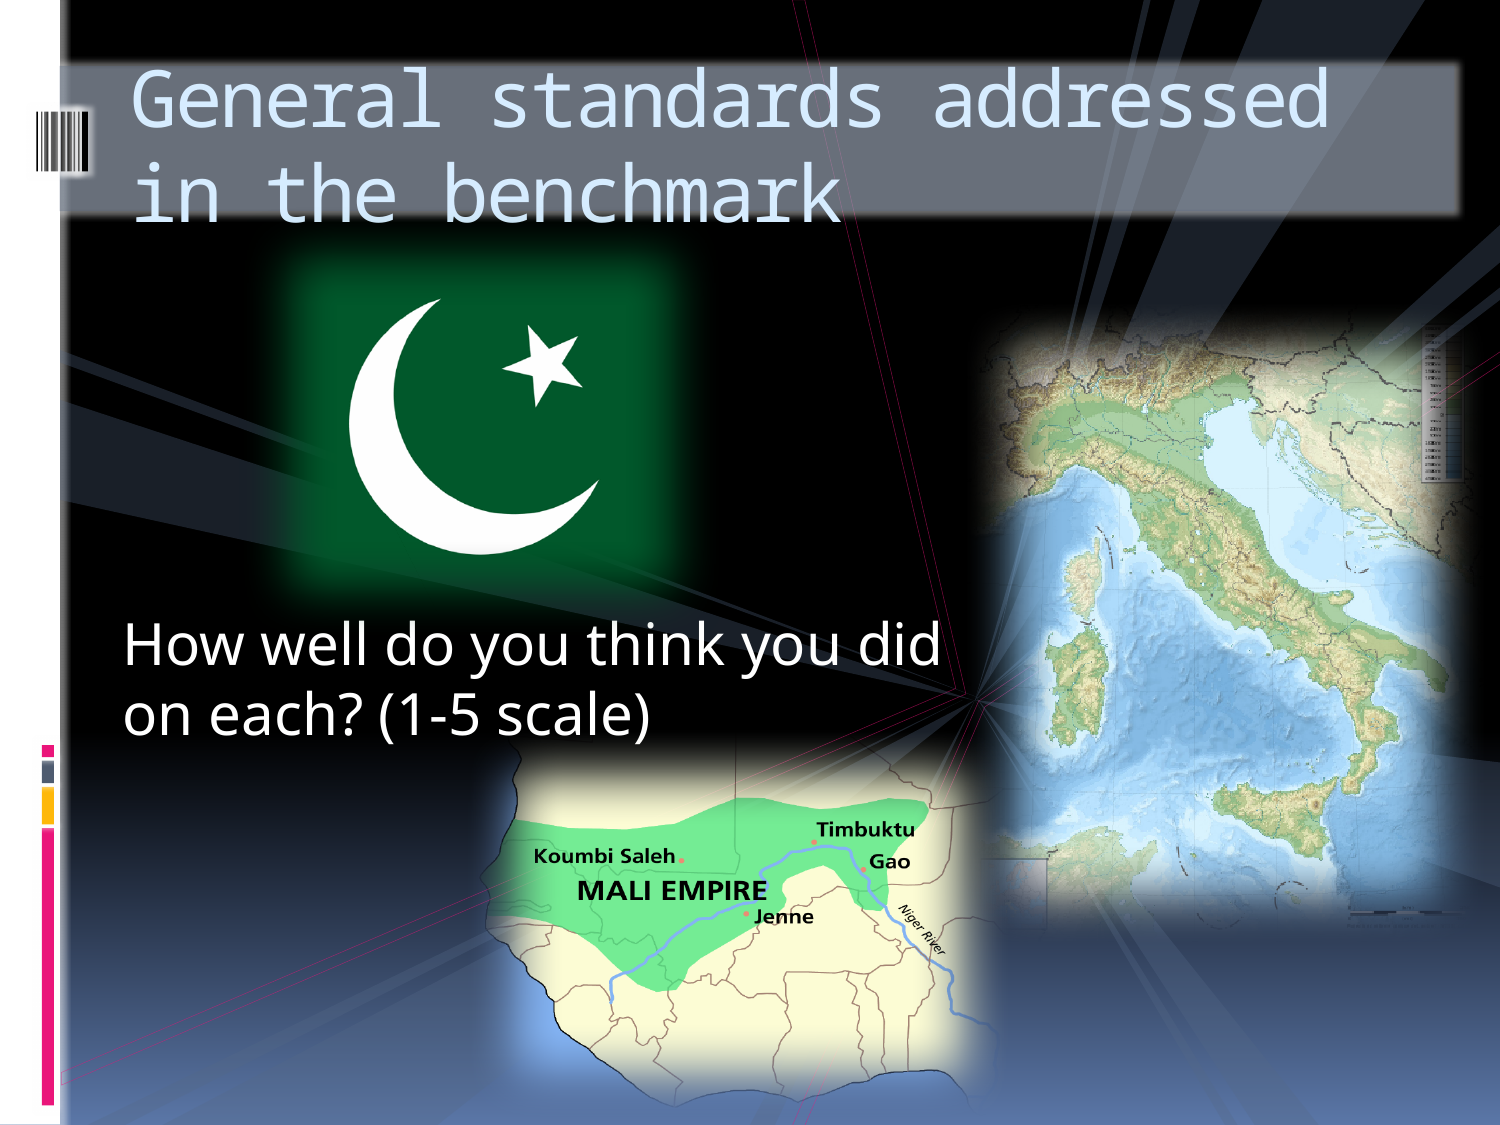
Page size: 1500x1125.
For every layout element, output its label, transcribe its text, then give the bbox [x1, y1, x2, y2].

picture [961, 299, 1488, 948]
picture [237, 204, 726, 642]
list How well do you think you did on each? (1-5 scale) [99, 600, 953, 761]
picture [461, 724, 1012, 1125]
title General standards addressed in the benchmark [115, 37, 1454, 225]
